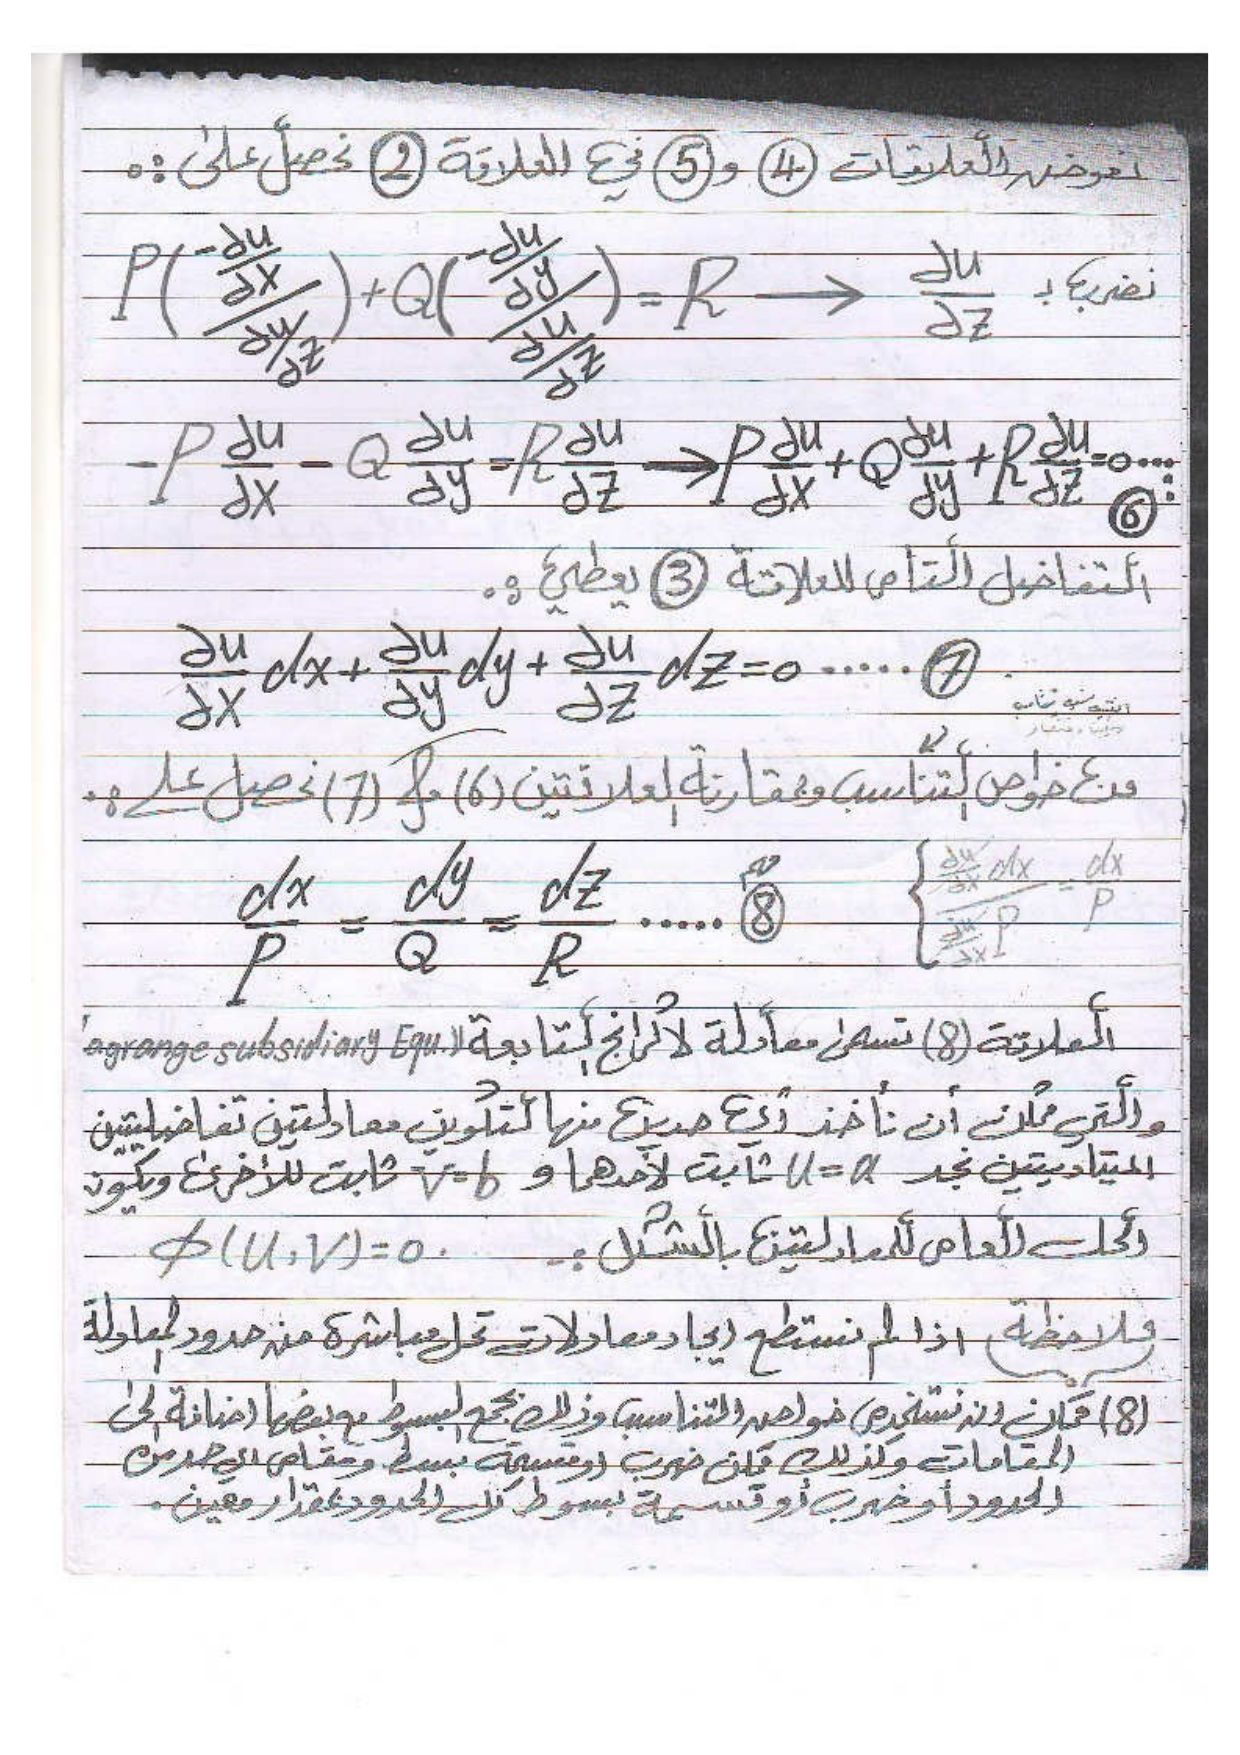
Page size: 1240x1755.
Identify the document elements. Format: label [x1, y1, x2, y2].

text_box [31, 44, 1209, 1708]
